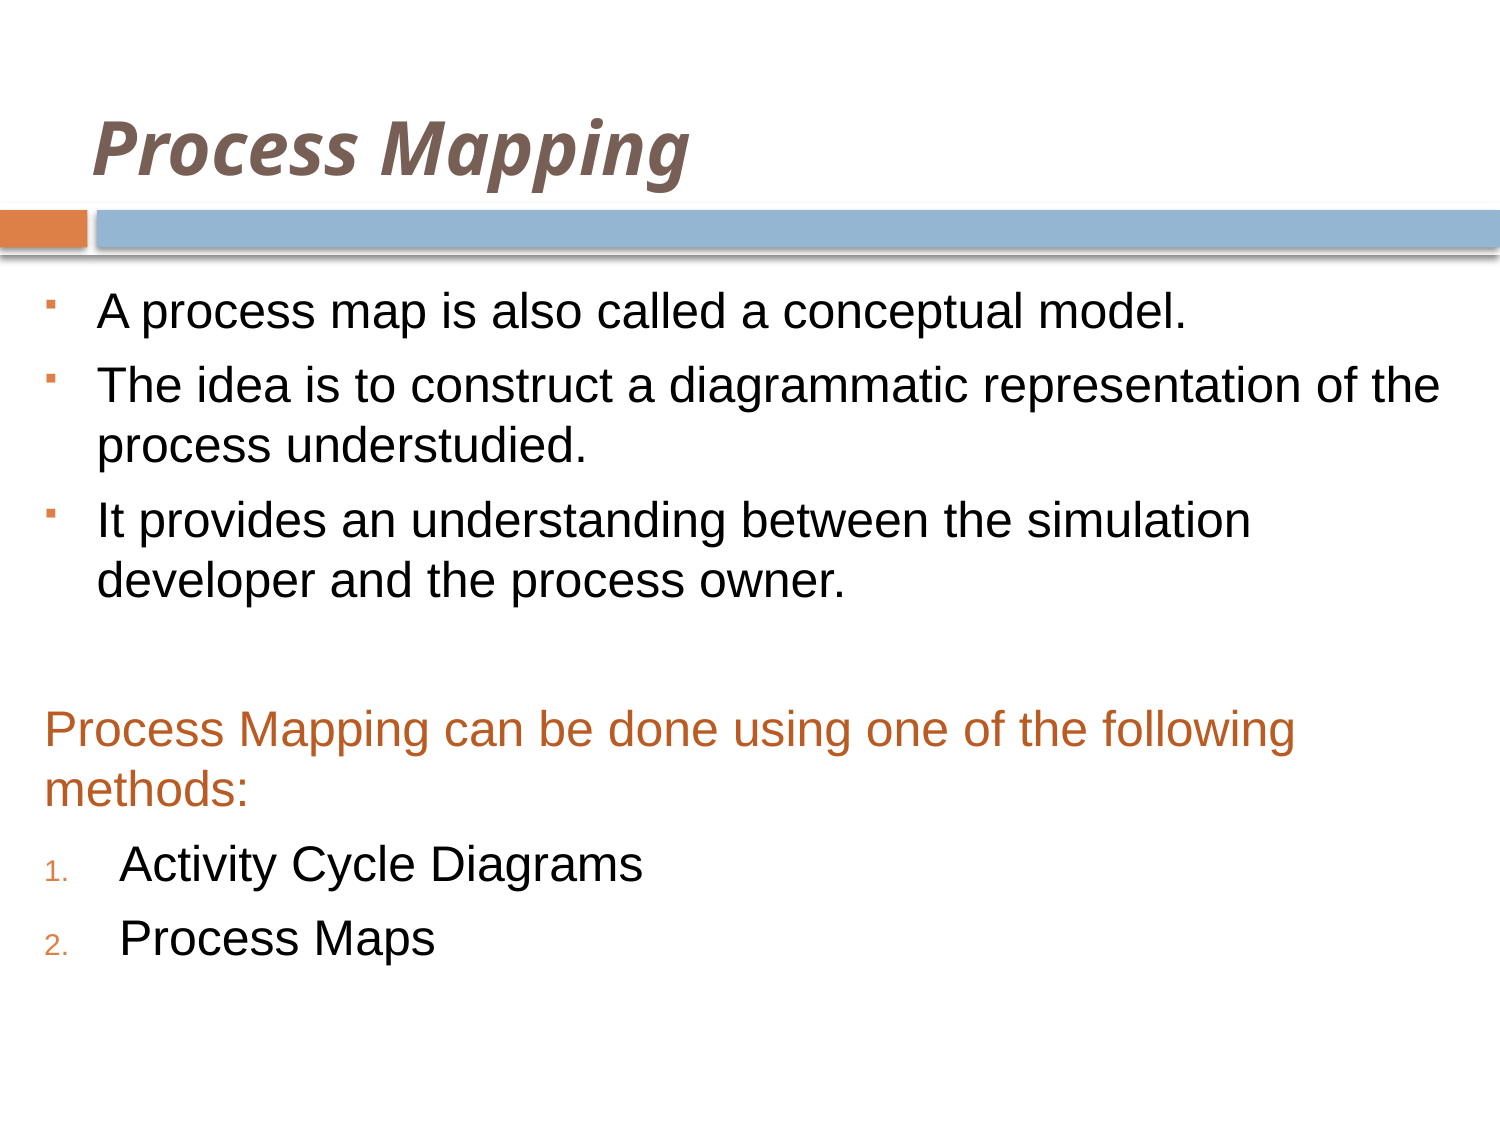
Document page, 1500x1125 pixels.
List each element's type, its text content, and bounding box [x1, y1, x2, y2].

text_box A process map is also called a conceptual model. The idea is to construct a diagrammatic representation of the process understudied. It provides an understanding between the simulation developer and the process owner. Process Mapping can be done using one of the following methods: Activity Cycle Diagrams Process Maps [29, 270, 1471, 1012]
title Process Mapping [76, 90, 1352, 213]
